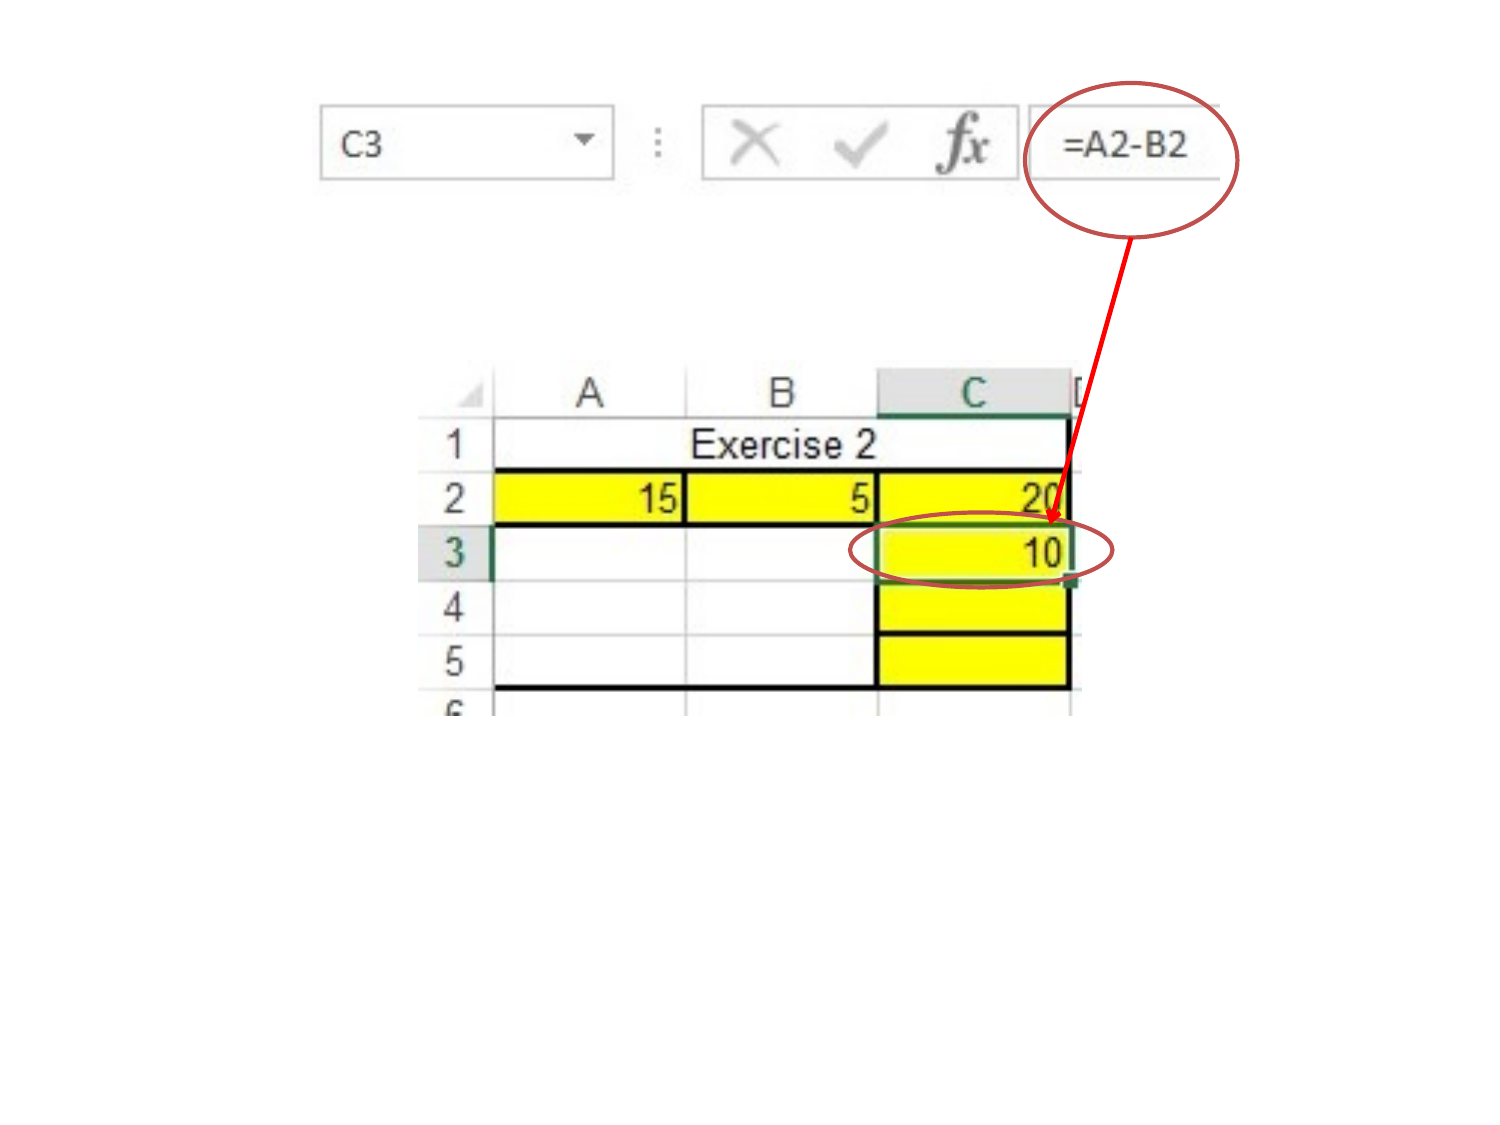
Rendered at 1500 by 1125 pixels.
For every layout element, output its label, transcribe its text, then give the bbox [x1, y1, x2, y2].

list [418, 360, 1082, 716]
text_box [1085, 533, 1115, 576]
title subtract [75, 45, 1425, 233]
picture [312, 82, 1220, 196]
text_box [1049, 237, 1132, 526]
text_box [1041, 119, 1240, 240]
